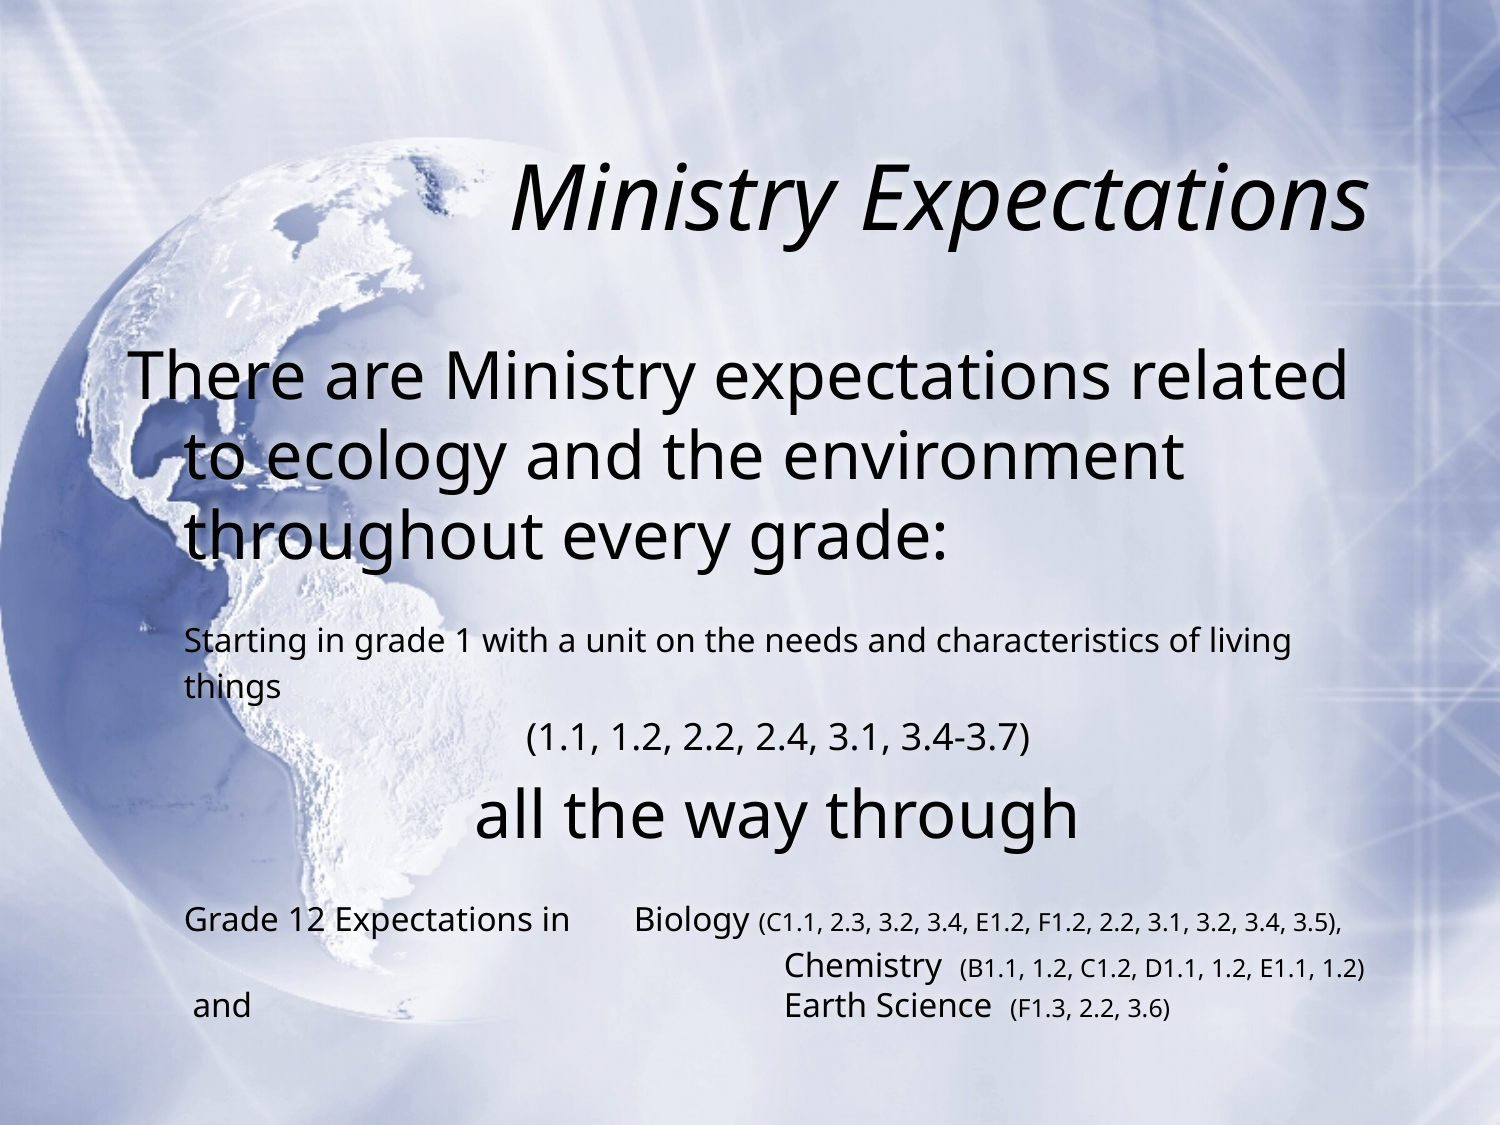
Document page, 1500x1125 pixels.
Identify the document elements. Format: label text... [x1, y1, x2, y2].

picture [0, 0, 1500, 1125]
list There are Ministry expectations related to ecology and the environment throughout every grade: Starting in grade 1 with a unit on the needs and characteristics of living things (1.1, 1.2, 2.2, 2.4, 3.1, 3.4-3.7) all the way through Grade 12 Expectations in Biology (C1.1, 2.3, 3.2, 3.4, E1.2, F1.2, 2.2, 3.1, 3.2, 3.4, 3.5), Chemistry (B1.1, 1.2, C1.2, D1.1, 1.2, E1.1, 1.2) and Earth Science (F1.3, 2.2, 3.6) [112, 324, 1388, 1001]
title Ministry Expectations [112, 99, 1388, 288]
